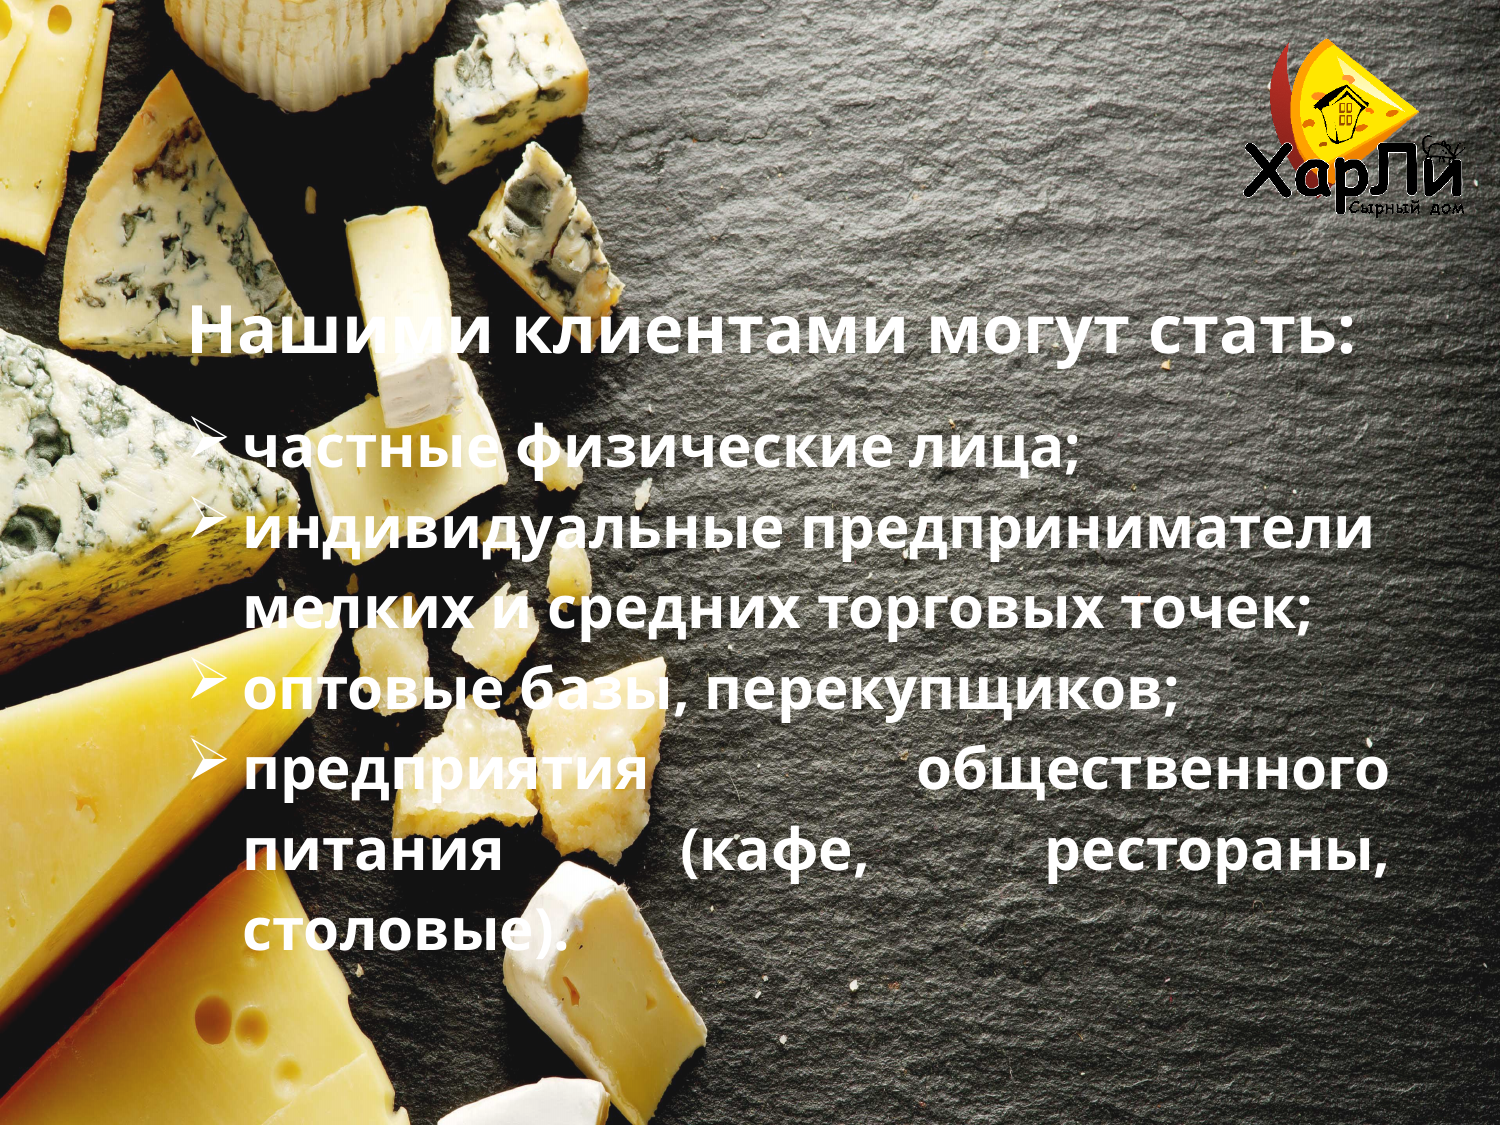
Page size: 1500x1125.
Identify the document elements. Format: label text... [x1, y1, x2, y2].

text_box Нашими клиентами могут стать: [171, 267, 1372, 374]
text_box частные физические лица; индивидуальные предприниматели мелких и средних торговых точек; оптовые базы, перекупщиков; предприятия общественного питания (кафе, рестораны, столовые). [171, 391, 1406, 970]
picture [0, 0, 1500, 1125]
